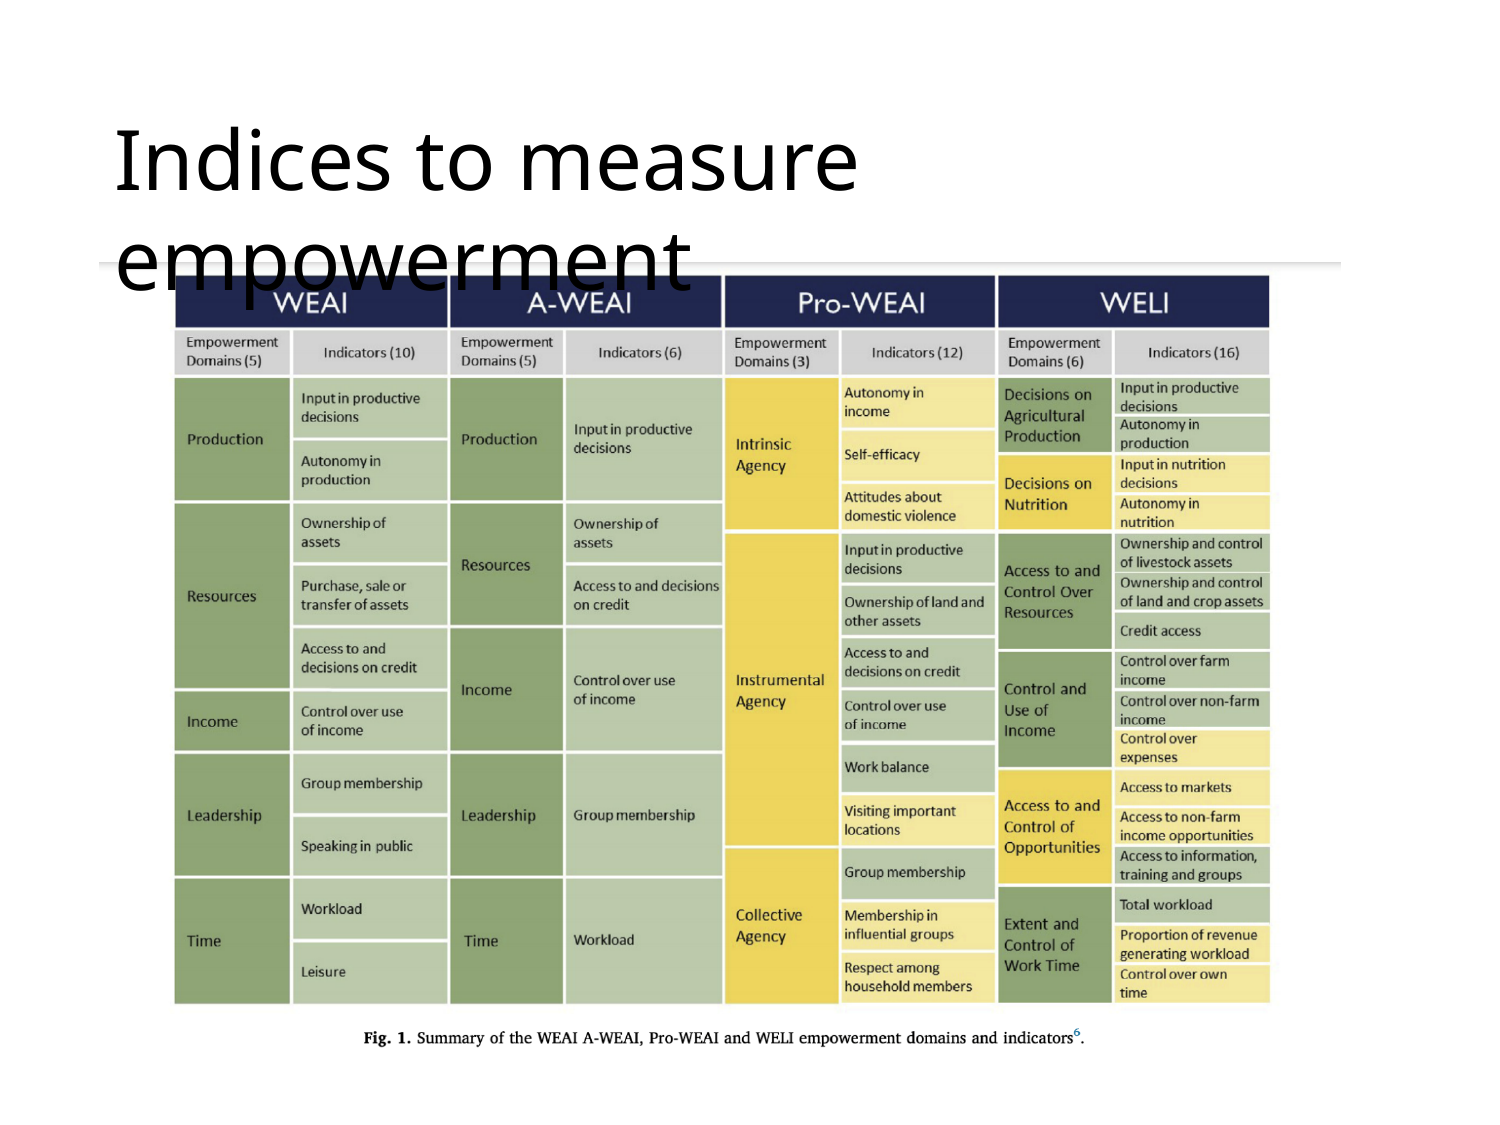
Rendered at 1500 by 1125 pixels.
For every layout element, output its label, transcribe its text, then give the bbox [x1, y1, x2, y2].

text_box Indices to measure empowerment [99, 99, 1341, 258]
picture [99, 261, 1341, 1069]
